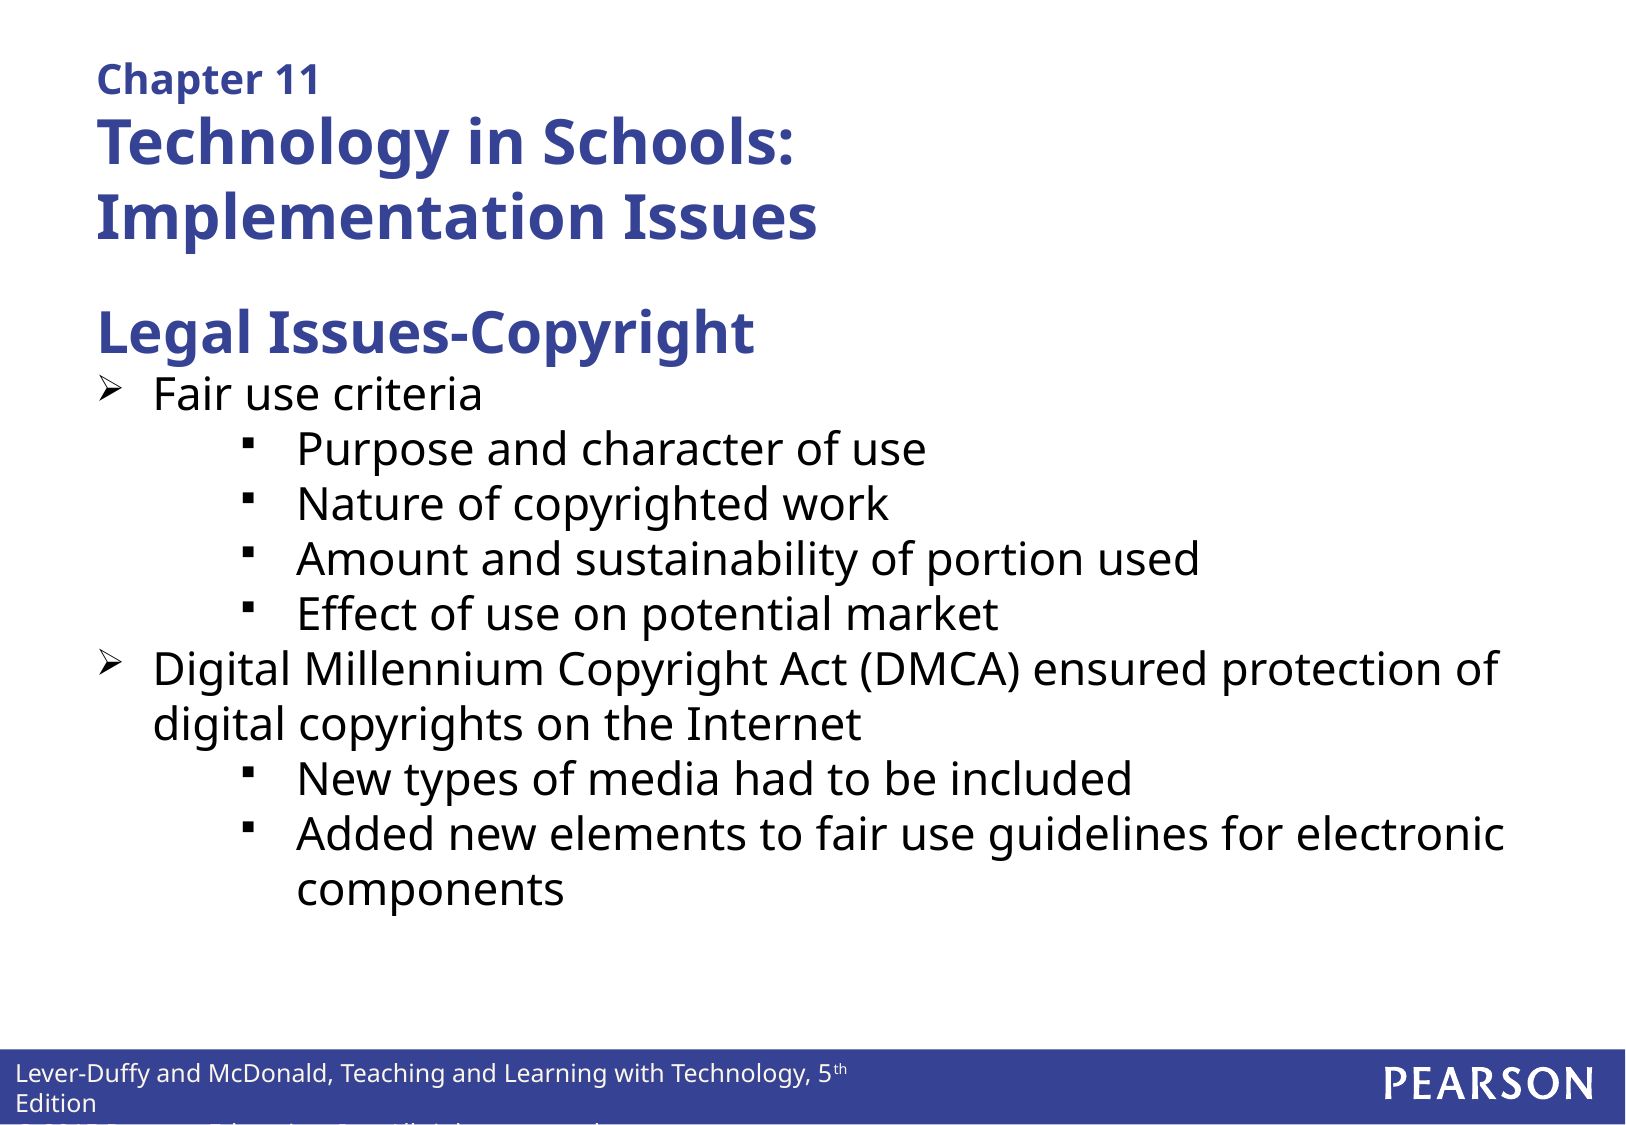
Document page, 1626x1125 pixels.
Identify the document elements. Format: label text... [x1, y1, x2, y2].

title Chapter 11 Technology in Schools: Implementation Issues [81, 45, 1544, 233]
list Legal Issues-Copyright Fair use criteria Purpose and character of use Nature of copyrighted work Amount and sustainability of portion used Effect of use on potential market Digital Millennium Copyright Act (DMCA) ensured protection of digital copyrights on the Internet New types of media had to be included Added new elements to fair use guidelines for electronic components [81, 287, 1544, 1005]
